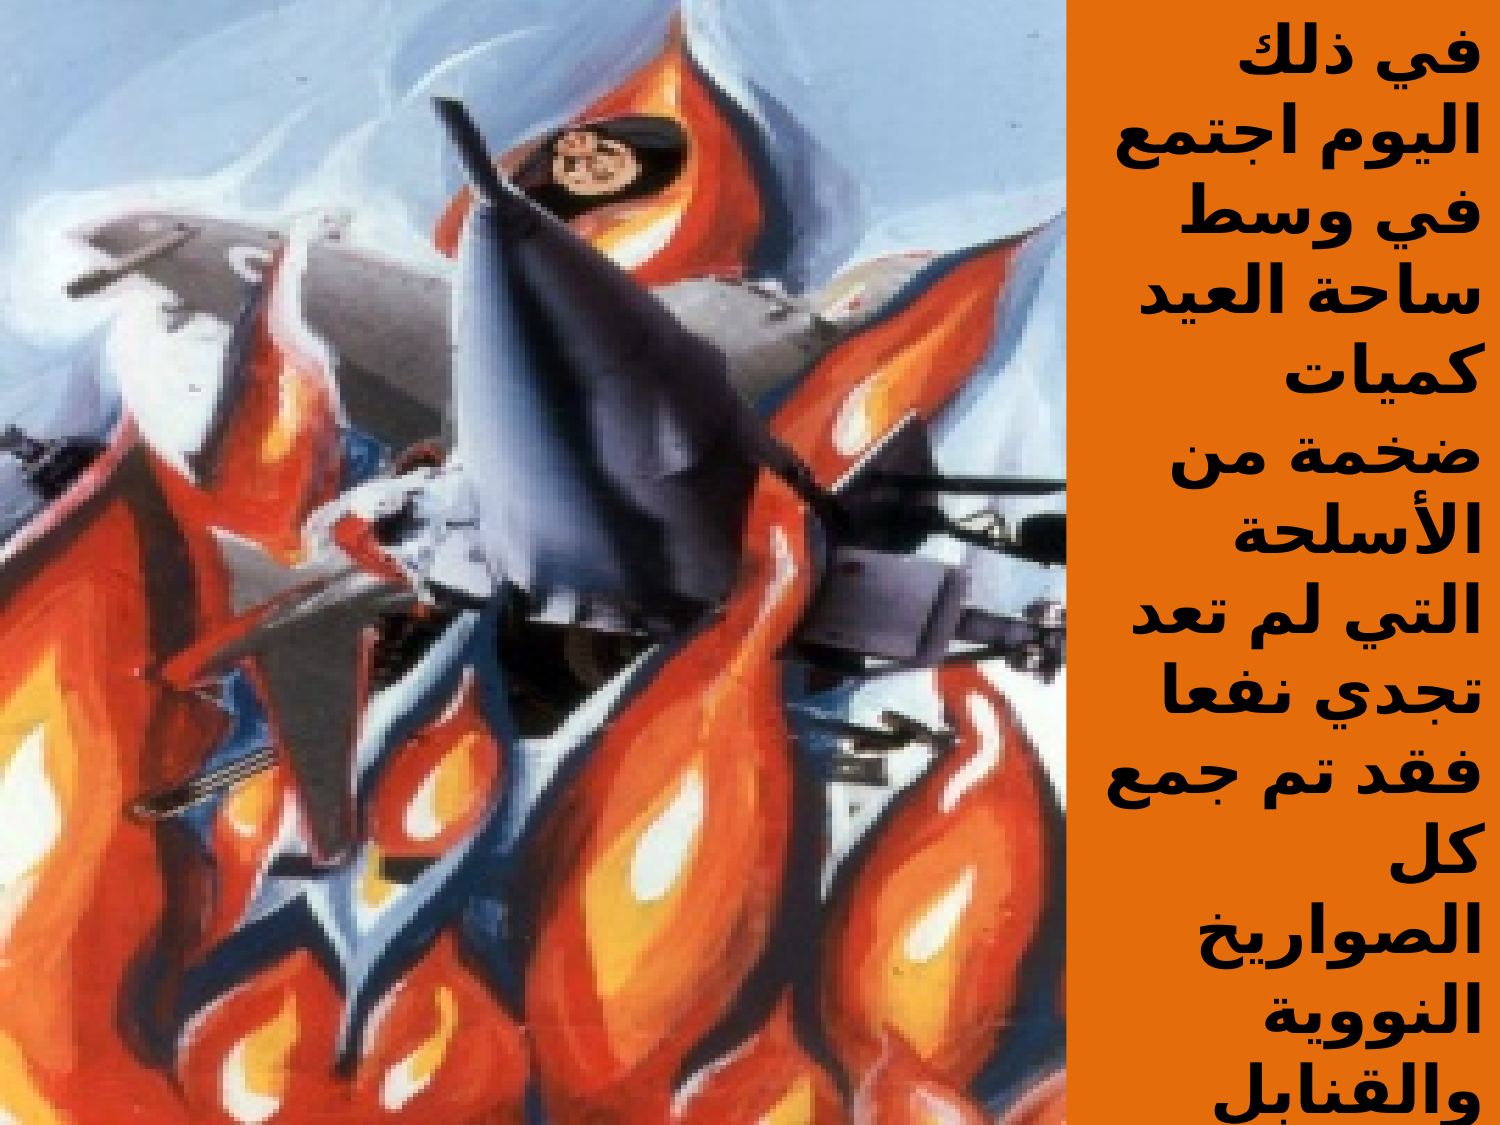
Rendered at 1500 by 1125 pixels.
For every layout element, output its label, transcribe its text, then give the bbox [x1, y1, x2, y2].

text_box في ذلك اليوم اجتمع في وسط ساحة العيد كميات ضخمة من الأسلحة التي لم تعد تجدي نفعا فقد تم جمع كل الصواريخ النووية والقنابل الذرية في الساحة ليتم تدميرها. وقد كان كل من يحمل سلاح يأتي ويرميه في الساحة... [1068, 0, 1500, 1125]
picture [0, 0, 1067, 1125]
